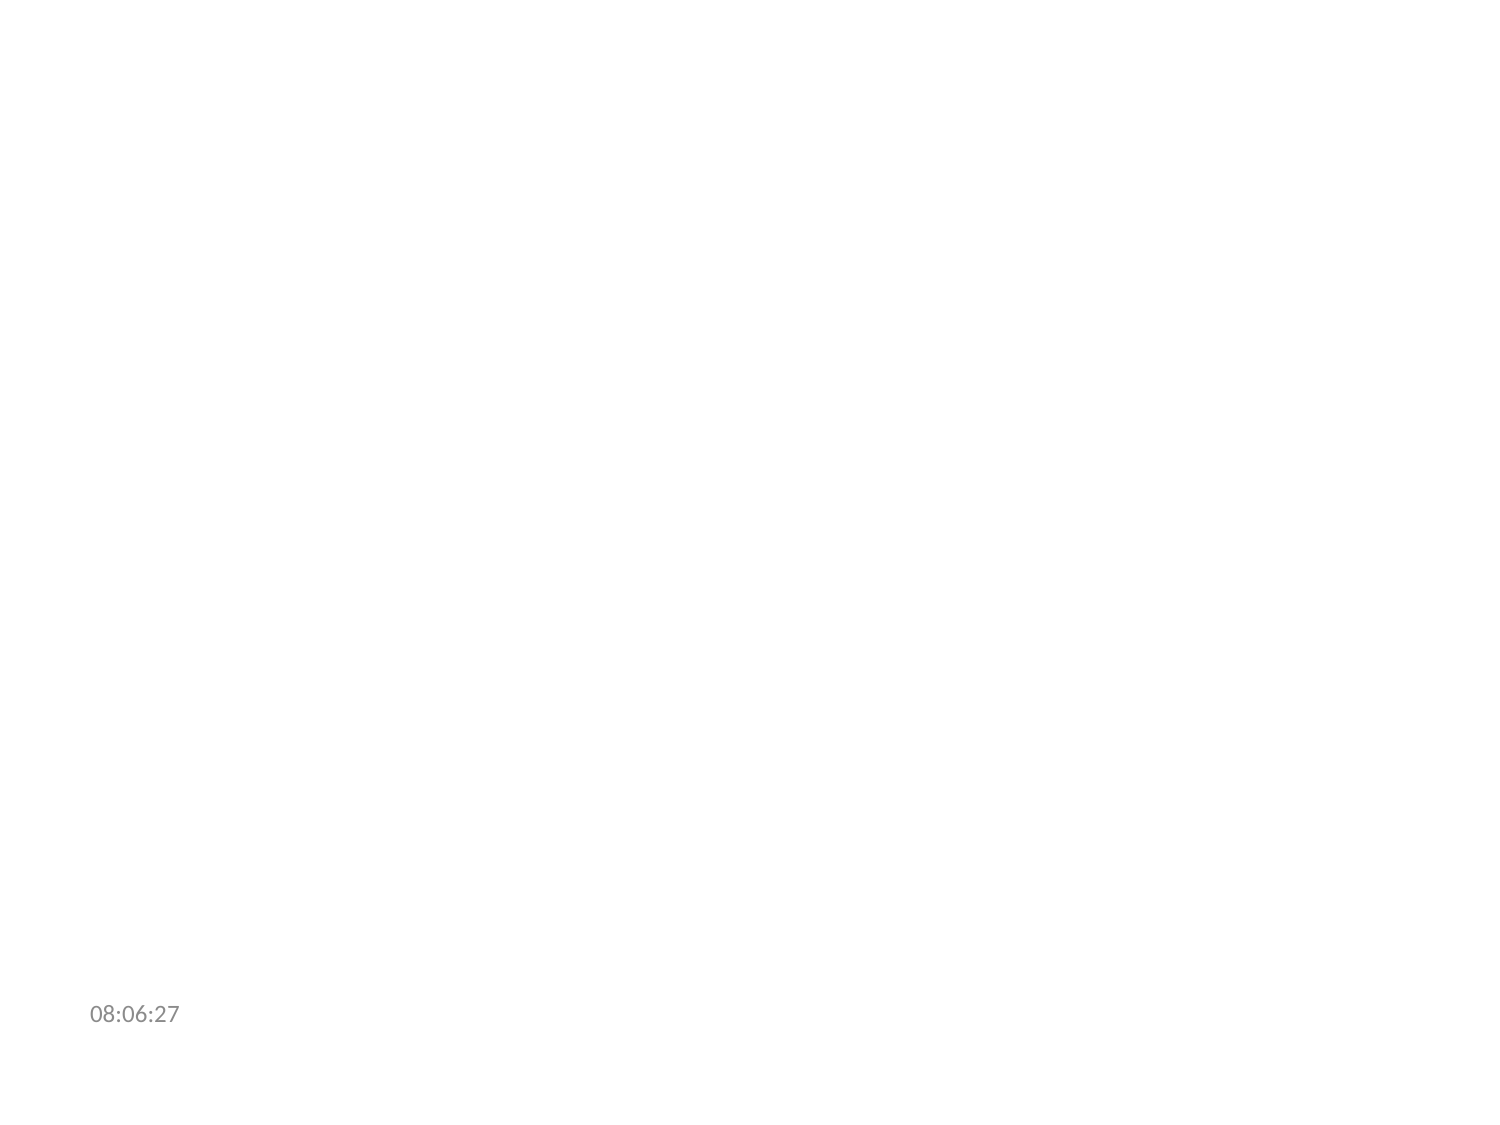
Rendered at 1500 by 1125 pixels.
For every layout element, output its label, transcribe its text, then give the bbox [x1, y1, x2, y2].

text_box 15:35:09 [75, 982, 425, 1043]
